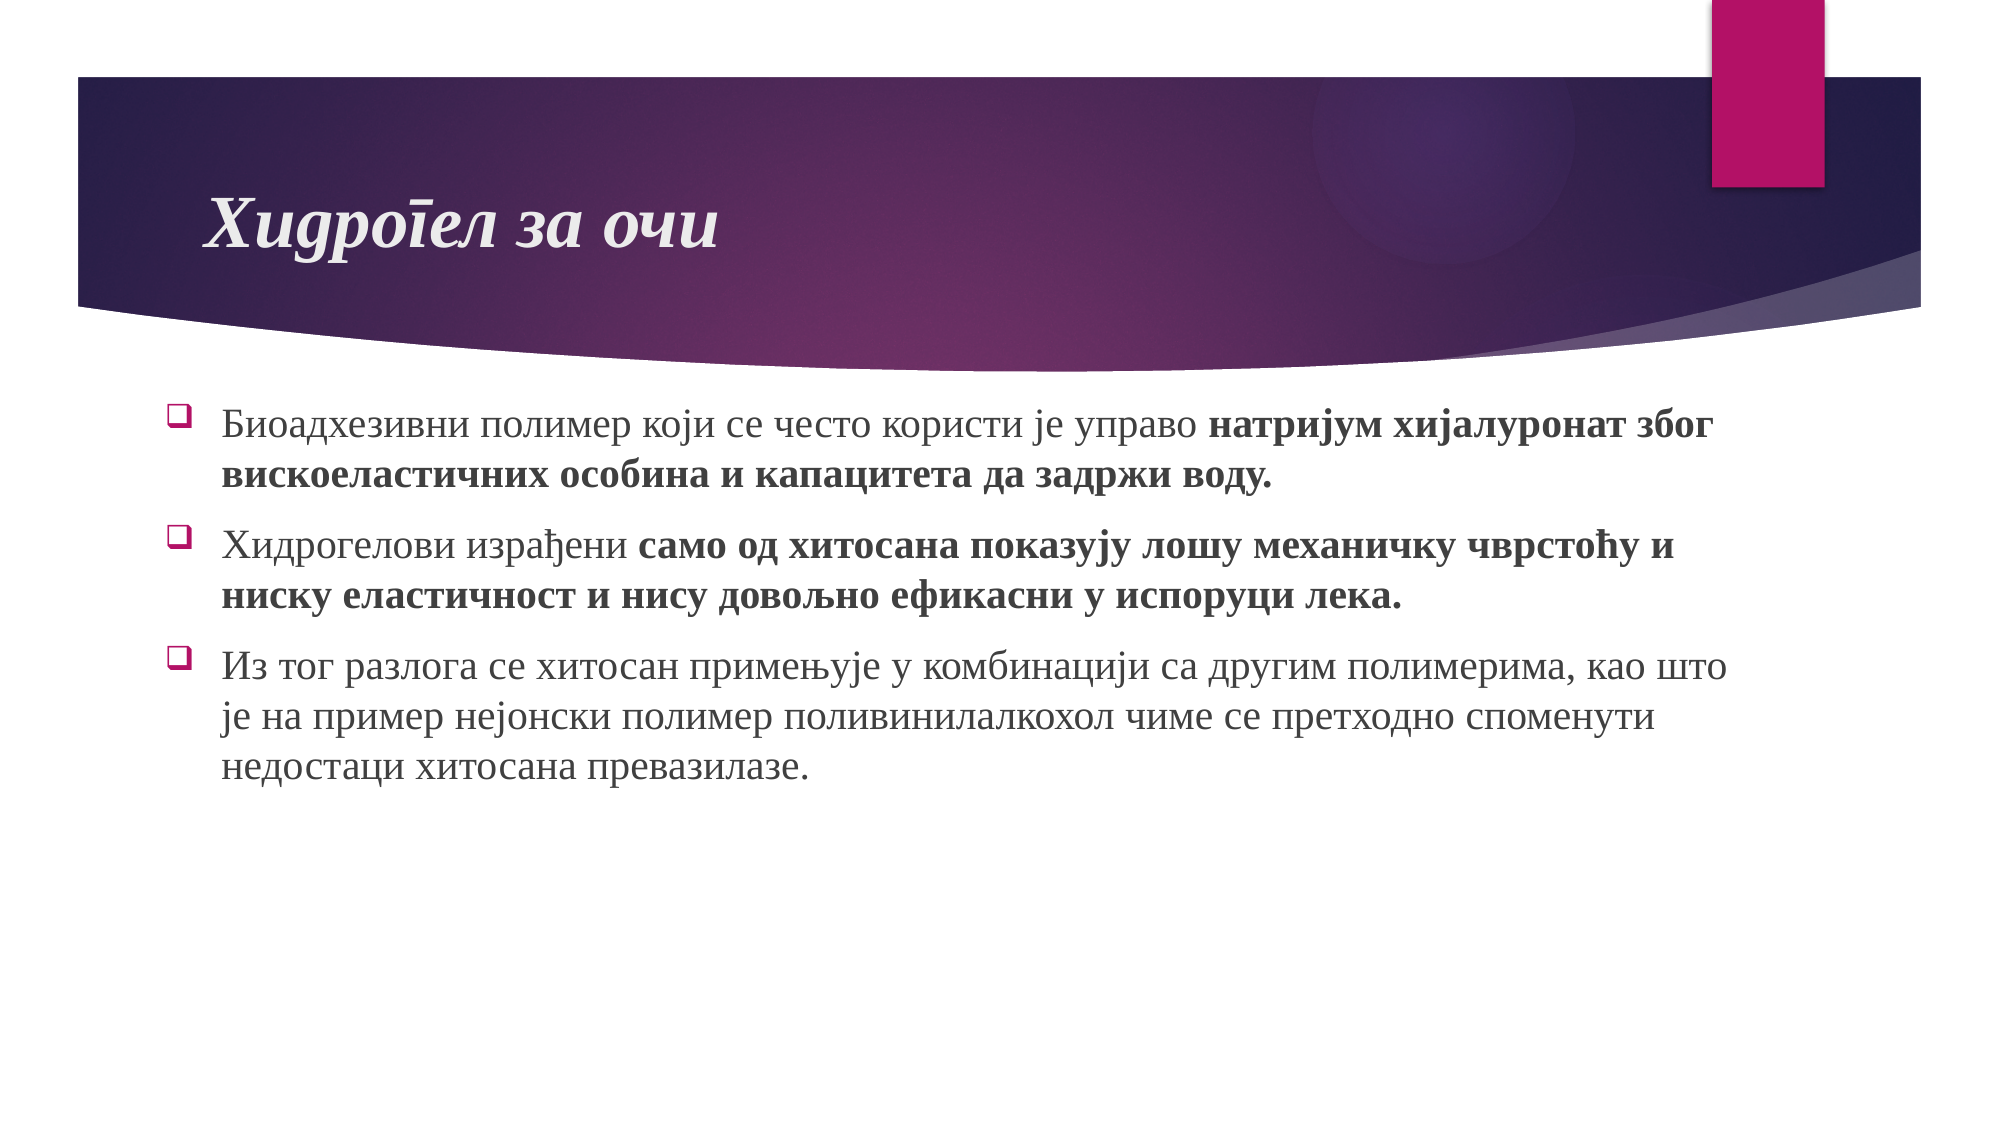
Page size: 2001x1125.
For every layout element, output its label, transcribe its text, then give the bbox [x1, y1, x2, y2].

title Хидрогел за очи [189, 159, 1627, 276]
list Биоадхезивни полимер који се често користи је управо натријум хијалуронат због вискоеластичних особина и капацитета да задржи воду. Хидрогелови израђени само од хитосана показују лошу механичку чврстоћу и ниску еластичност и нису довољно ефикасни у испоруци лека. Из тог разлога се хитосан примењује у комбинацији са другим полимерима, као што је на пример нејонски полимер поливинилалкохол чиме се претходно споменути недостаци хитосана превазилазе. [149, 388, 1747, 950]
